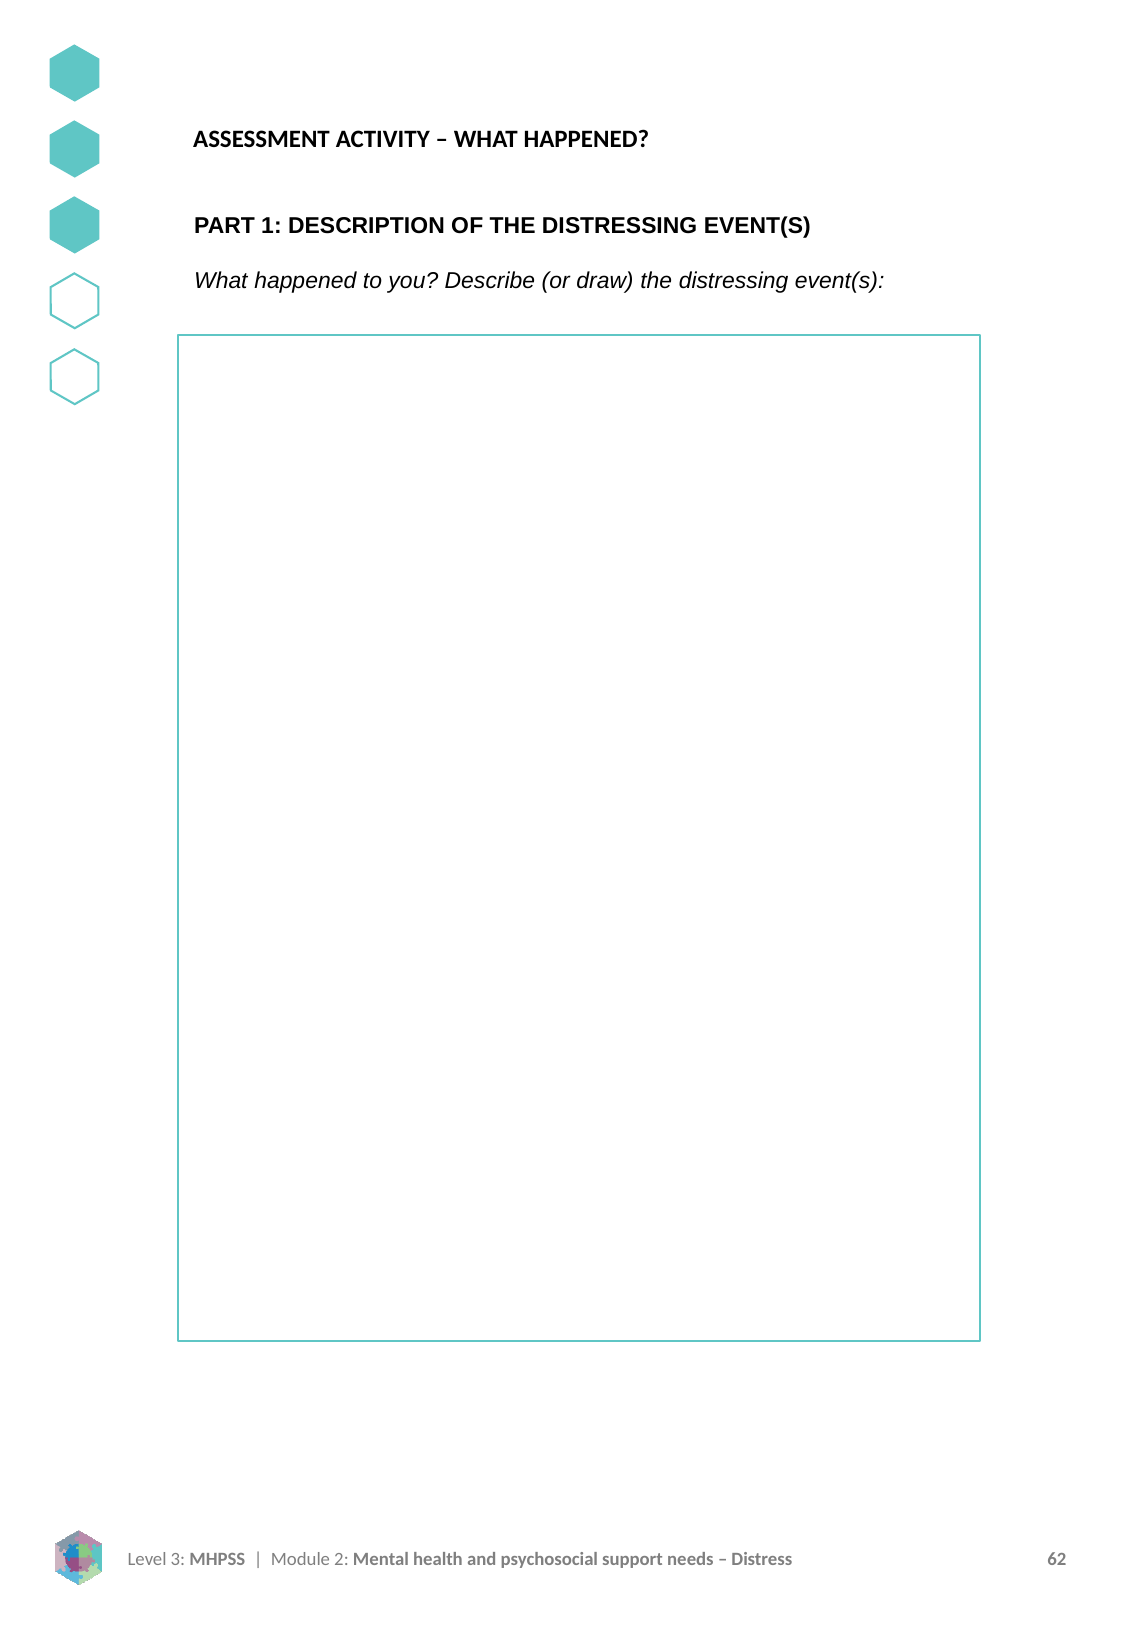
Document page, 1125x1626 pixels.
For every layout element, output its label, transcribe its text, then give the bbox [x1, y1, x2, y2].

text_box [50, 273, 99, 329]
text_box [50, 45, 99, 101]
text_box [50, 121, 99, 177]
text_box [50, 349, 99, 405]
text_box PART 1: DESCRIPTION OF THE DISTRESSING EVENT(S) What happened to you? Describe (or draw) the distressing event(s): [179, 206, 901, 301]
text_box ASSESSMENT ACTIVITY – WHAT HAPPENED? [178, 114, 1040, 160]
picture [55, 1530, 102, 1585]
text_box [50, 197, 99, 253]
text_box [176, 333, 982, 1343]
